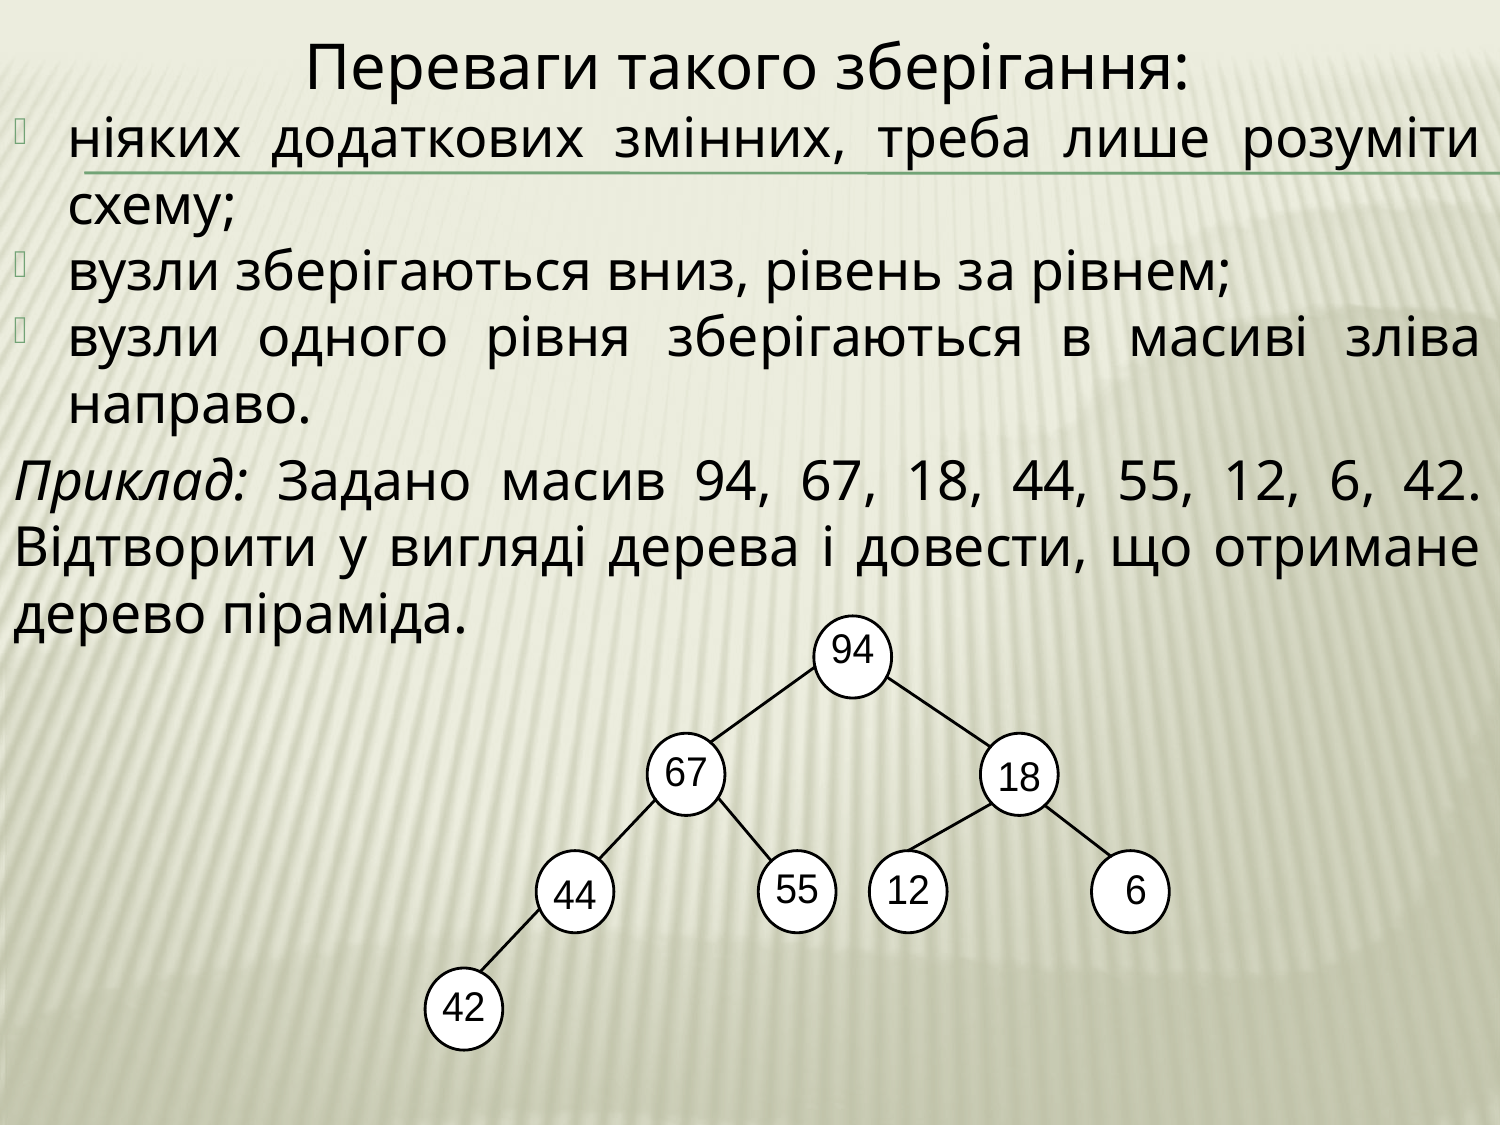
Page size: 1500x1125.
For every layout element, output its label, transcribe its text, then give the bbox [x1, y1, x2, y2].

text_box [418, 609, 1176, 1057]
list Переваги такого зберігання: ніяких додаткових змінних, треба лише розуміти схему; вузли зберігаються вниз, рівень за рівнем; вузли одного рівня зберігаються в масиві зліва направо. Приклад: Задано масив 94, 67, 18, 44, 55, 12, 6, 42. Відтворити у вигляді дерева і довести, що отримане дерево піраміда. [0, 19, 1498, 653]
